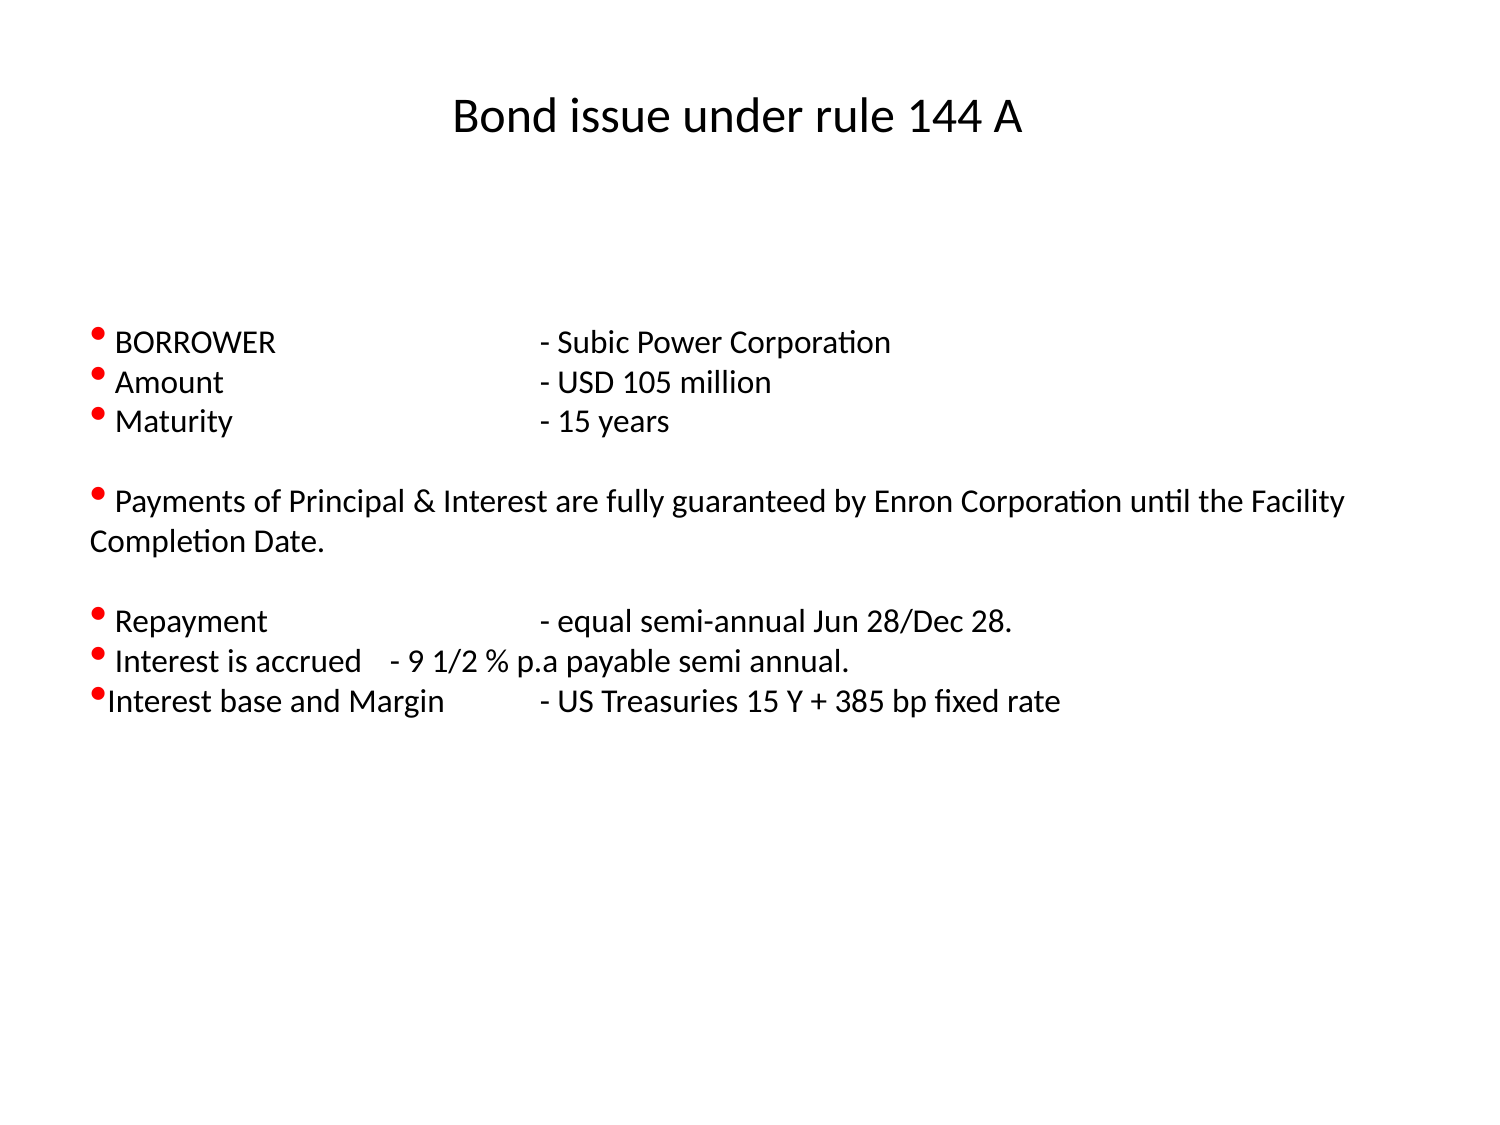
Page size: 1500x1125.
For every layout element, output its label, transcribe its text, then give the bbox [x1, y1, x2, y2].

text_box BORROWER - Subic Power Corporation Amount - USD 105 million Maturity - 15 years Payments of Principal & Interest are fully guaranteed by Enron Corporation until the Facility Completion Date. Repayment - equal semi-annual Jun 28/Dec 28. Interest is accrued - 9 1/2 % p.a payable semi annual. Interest base and Margin - US Treasuries 15 Y + 385 bp fixed rate [74, 312, 1438, 727]
title Bond issue under rule 144 A [99, 50, 1375, 175]
